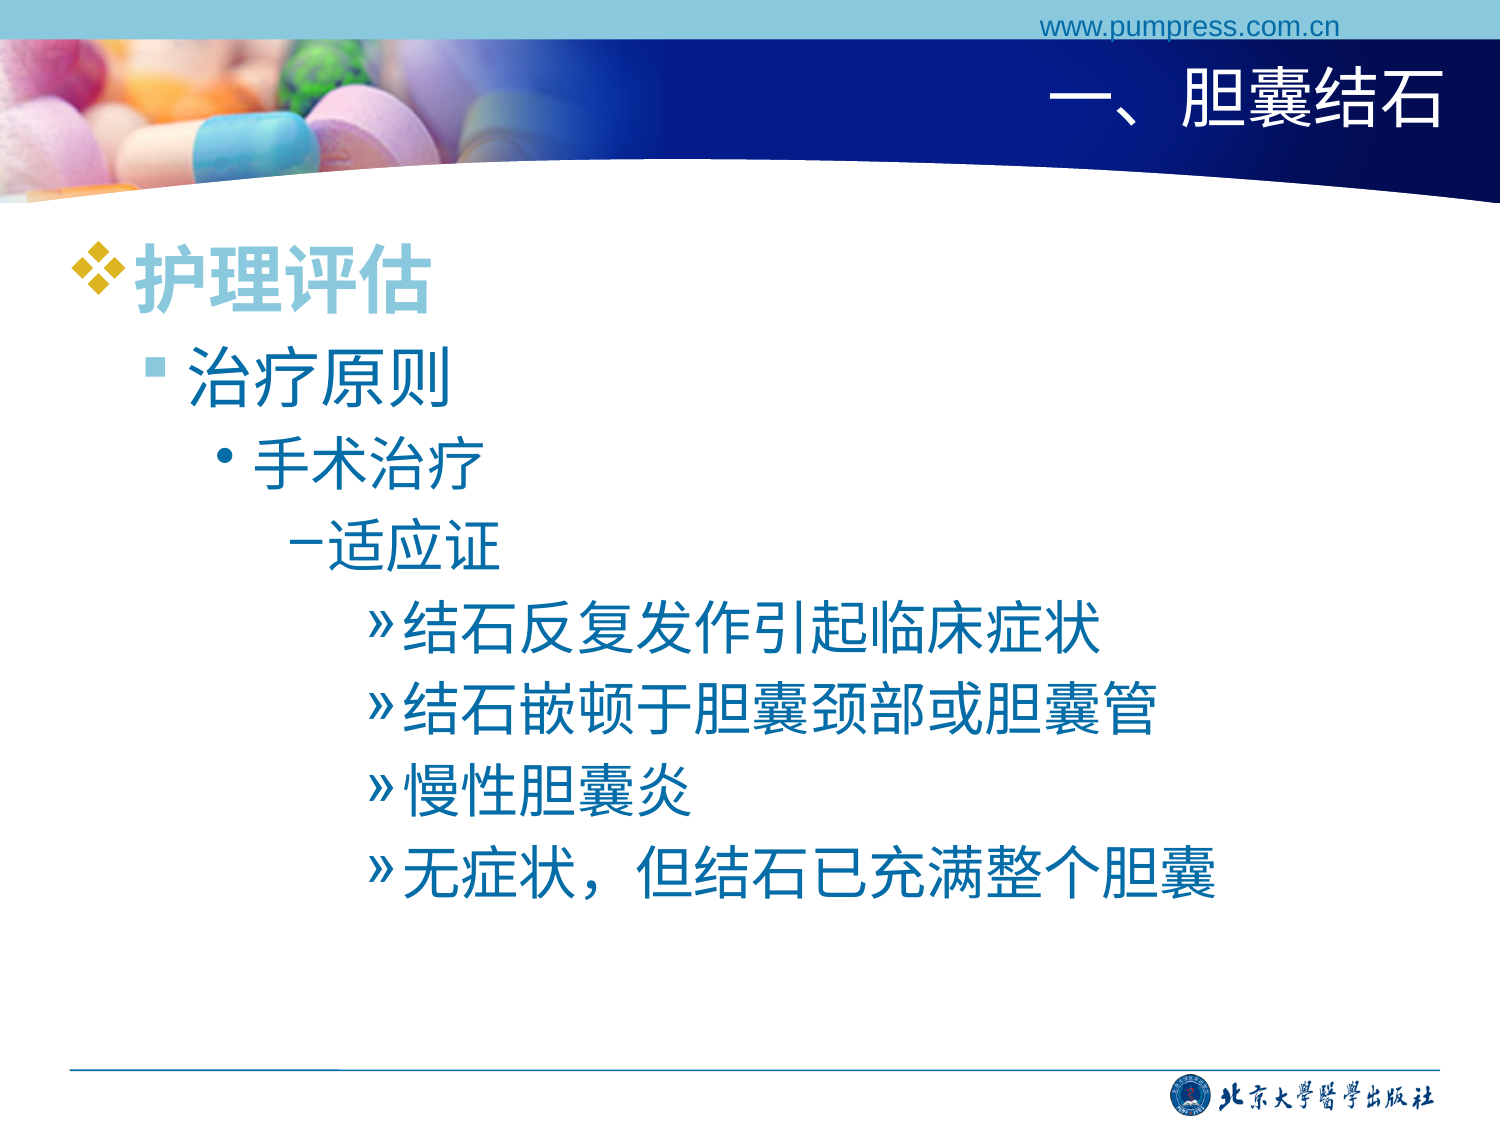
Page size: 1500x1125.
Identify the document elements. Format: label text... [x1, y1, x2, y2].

title 一、胆囊结石 [137, 49, 1463, 143]
slide_number www.pumpress.com.cn [1025, 0, 1463, 38]
picture [0, 40, 1500, 203]
list 护理评估 治疗原则 手术治疗 适应证 结石反复发作引起临床症状 结石嵌顿于胆囊颈部或胆囊管 慢性胆囊炎 无症状，但结石已充满整个胆囊 [49, 224, 1463, 1026]
picture [1170, 1074, 1436, 1118]
